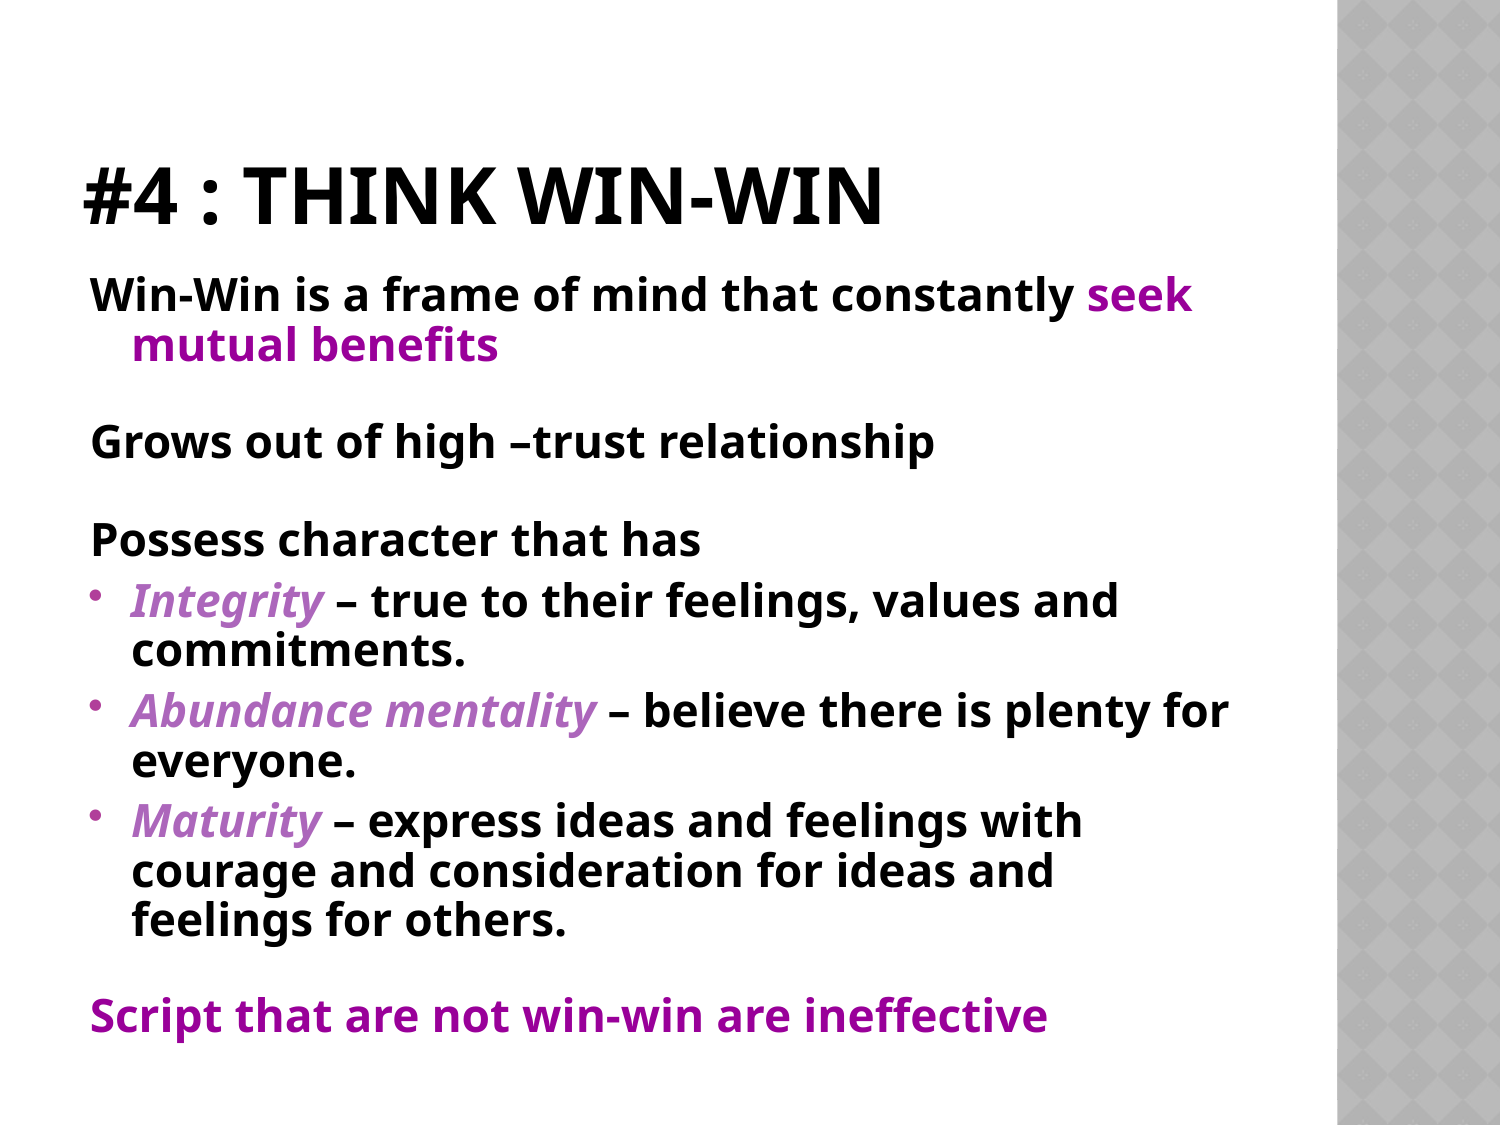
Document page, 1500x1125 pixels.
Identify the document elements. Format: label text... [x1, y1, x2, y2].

list Win-Win is a frame of mind that constantly seek mutual benefits Grows out of high –trust relationship Possess character that has Integrity – true to their feelings, values and commitments. Abundance mentality – believe there is plenty for everyone. Maturity – express ideas and feelings with courage and consideration for ideas and feelings for others. Script that are not win-win are ineffective [75, 264, 1263, 1059]
title #4 : Think Win-Win [75, 52, 1263, 240]
